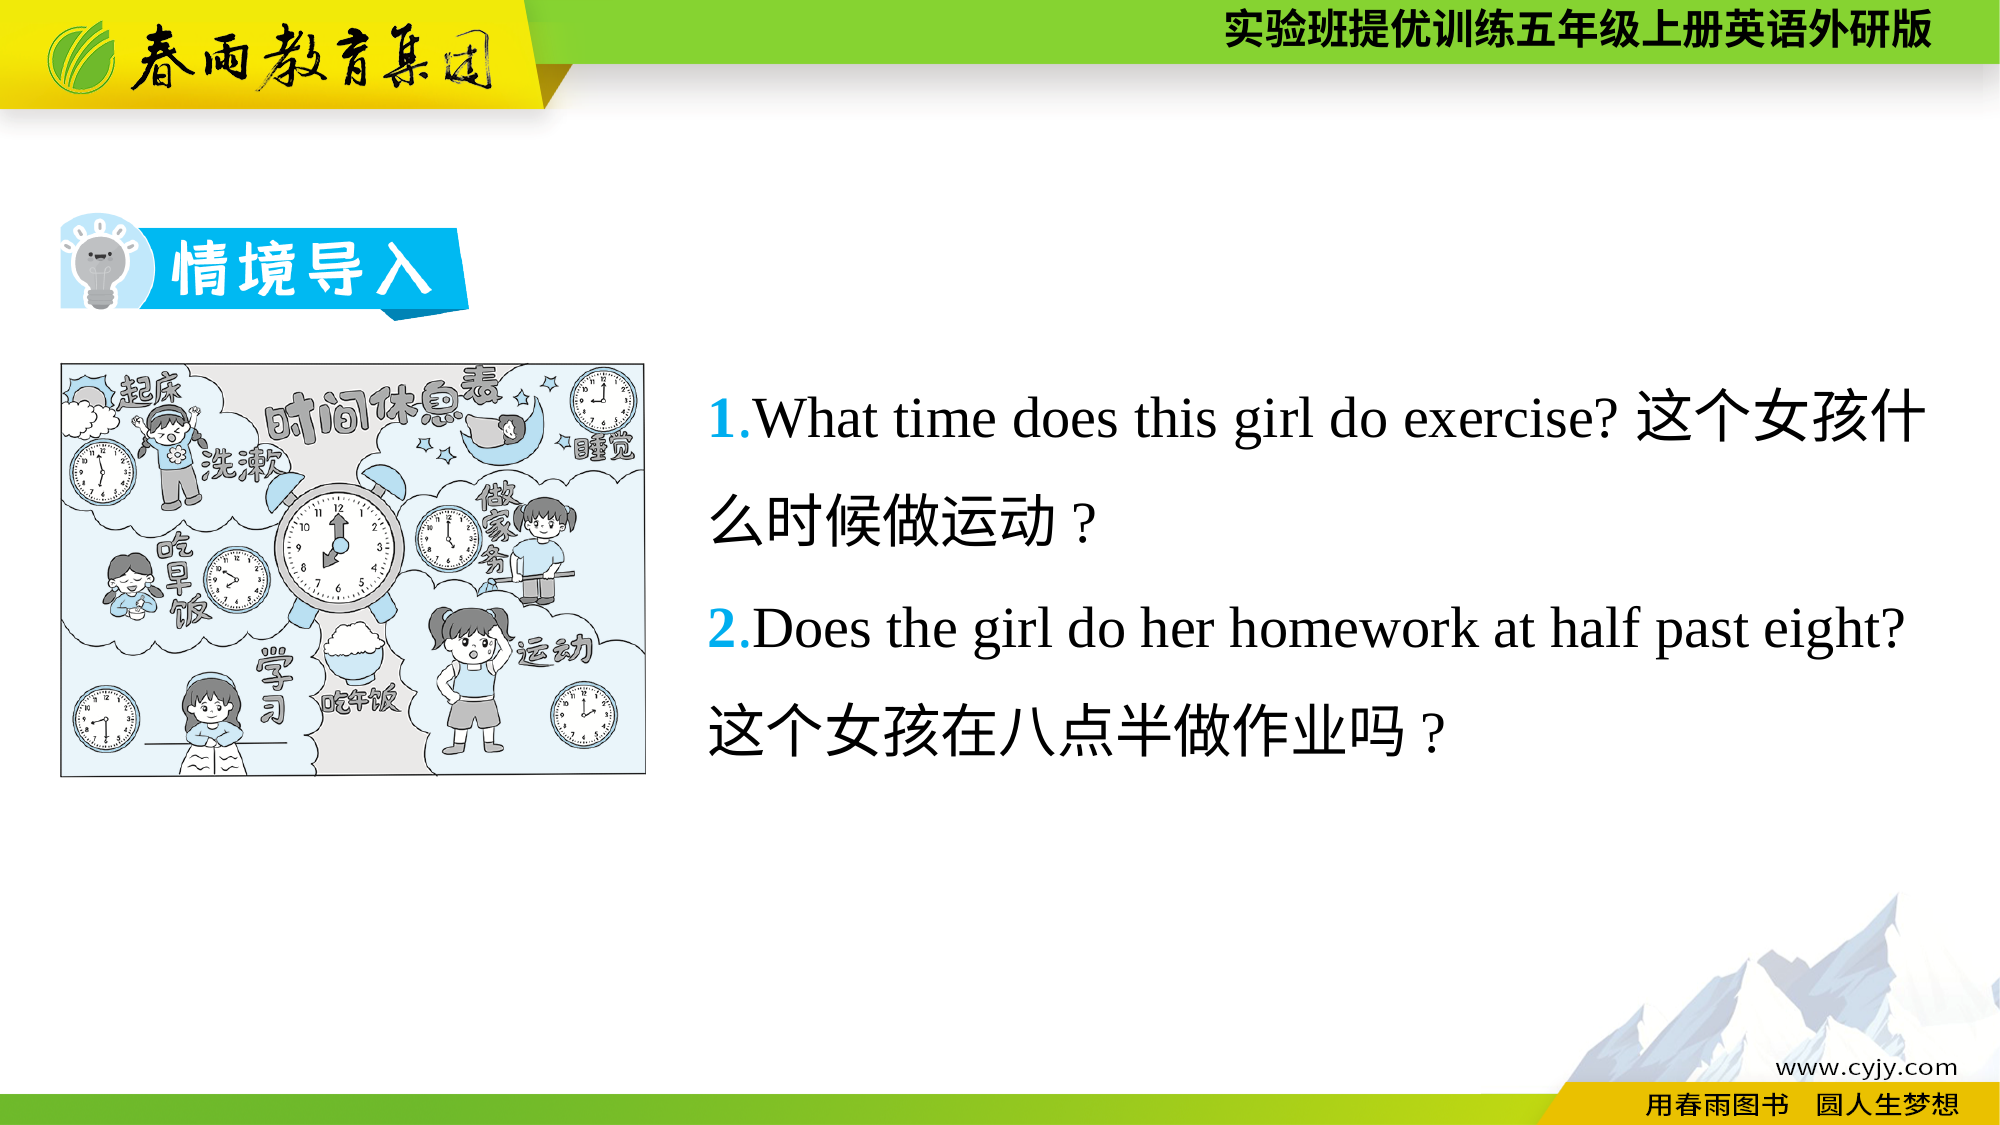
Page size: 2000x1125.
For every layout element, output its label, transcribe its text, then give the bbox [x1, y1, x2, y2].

list 1.What time does this girl do exercise?这个女孩什么时候做运动? 2.Does the girl do her homework at half past eight? 这个女孩在八点半做作业吗? [692, 336, 1944, 670]
picture [0, 0, 2000, 1125]
